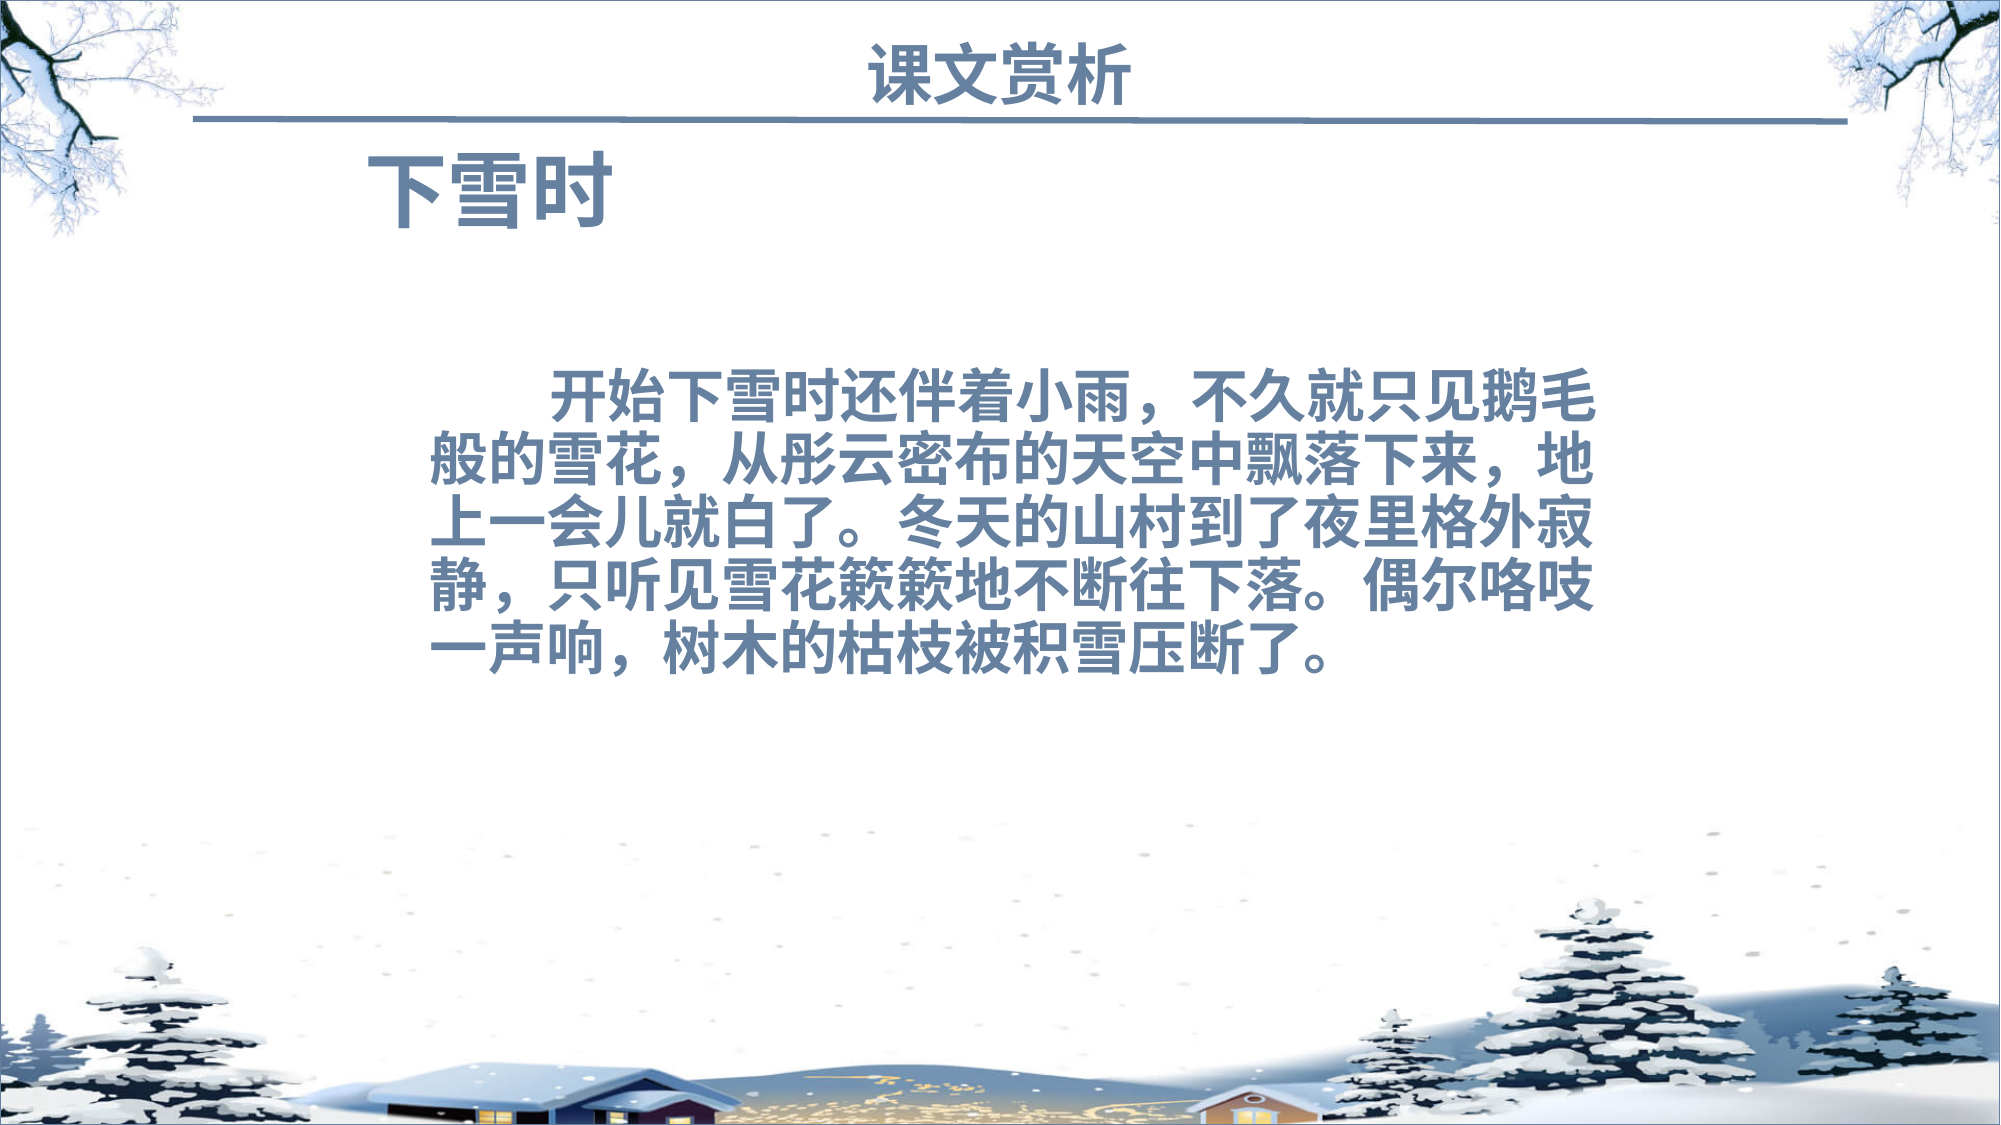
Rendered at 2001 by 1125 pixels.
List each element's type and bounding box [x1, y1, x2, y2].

text_box [0, 0, 2000, 1125]
